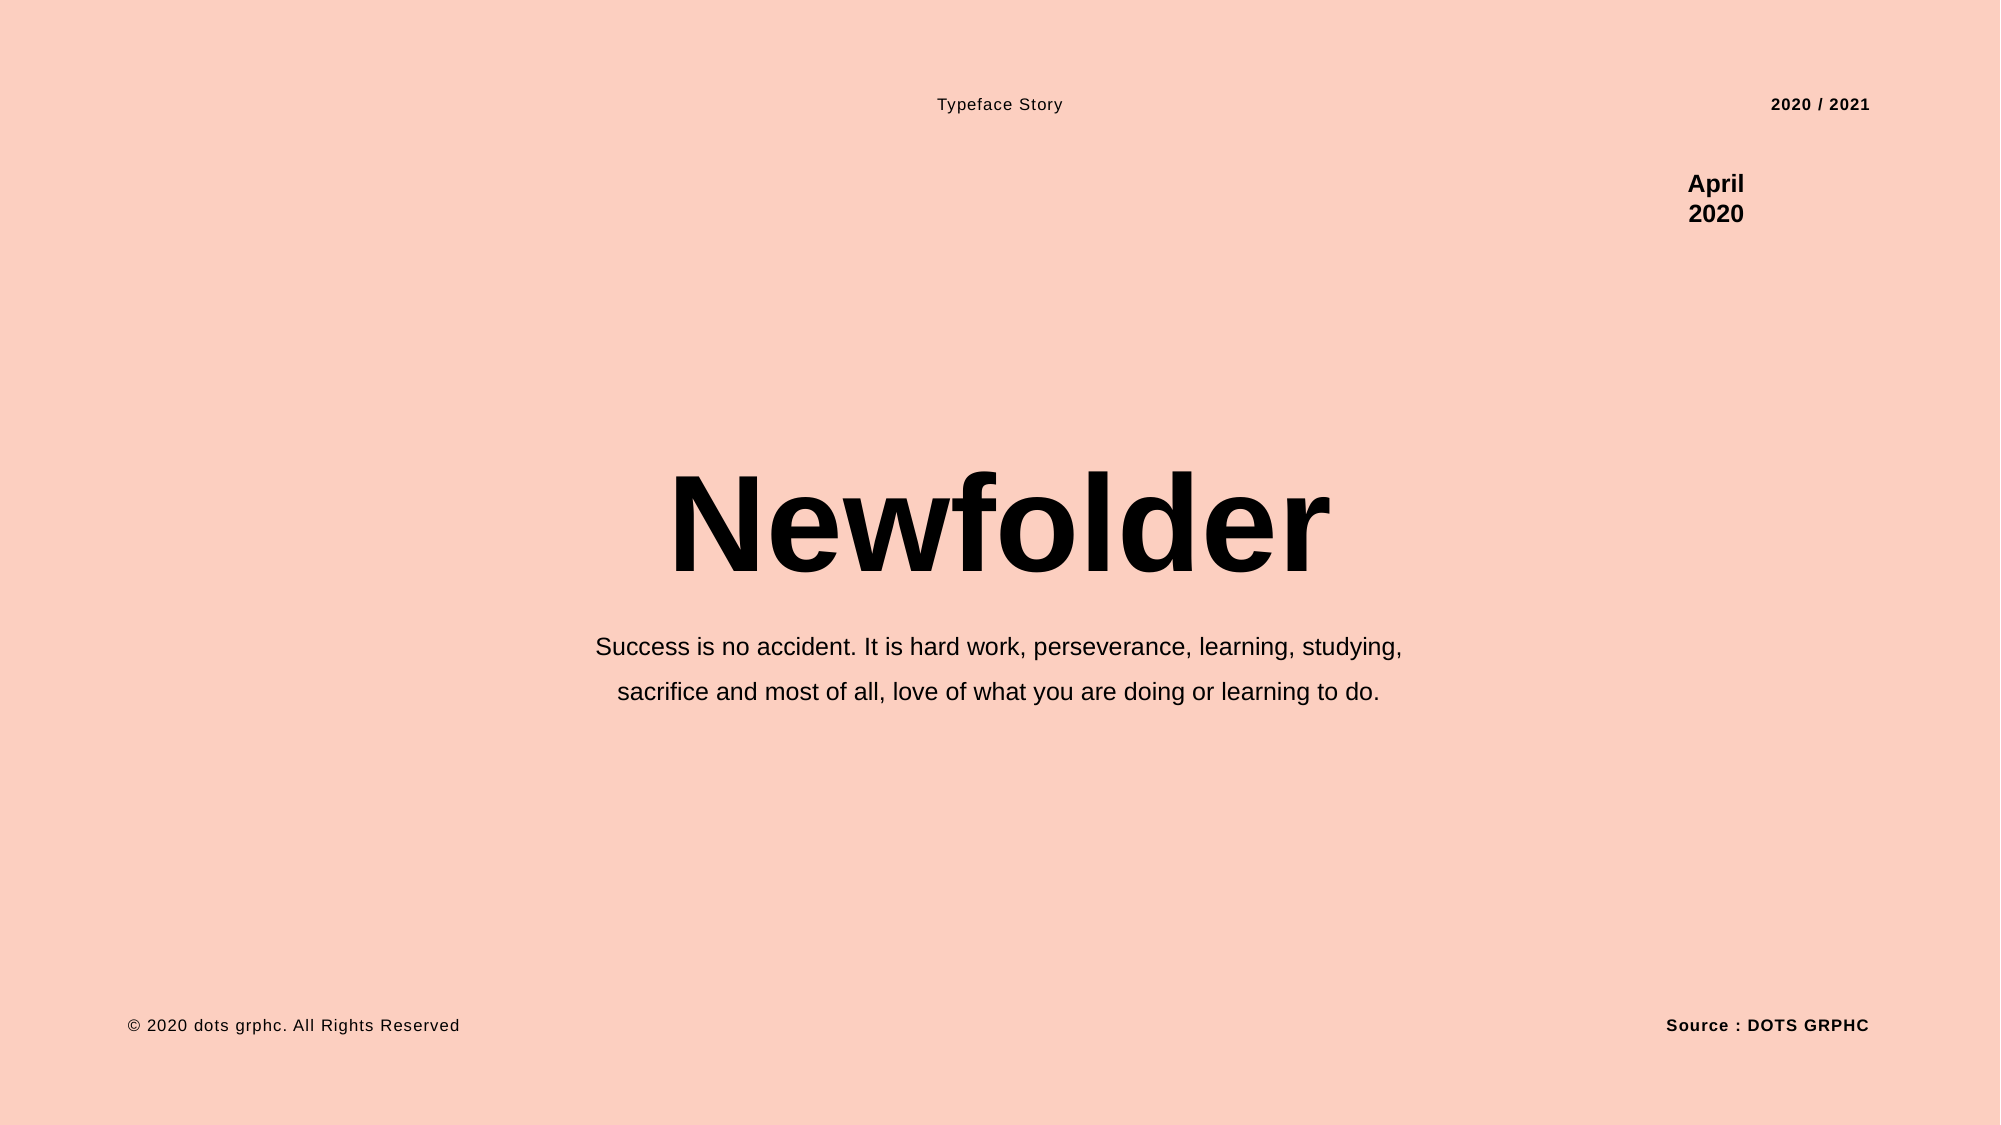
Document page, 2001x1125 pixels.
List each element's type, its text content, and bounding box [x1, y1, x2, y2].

text_box Typeface Story [881, 86, 1119, 122]
text_box Newfolder [516, 426, 1484, 607]
text_box 2020 / 2021 [1688, 86, 1885, 122]
text_box April 2020 [1646, 160, 1760, 235]
text_box © 2020 dots grphc. All Rights Reserved [113, 1007, 490, 1043]
text_box Success is no accident. It is hard work, perseverance, learning, studying, sacrifice and most of all, love of what you are doing or learning to do. [556, 608, 1444, 714]
text_box Source : DOTS GRPHC [1538, 1007, 1884, 1042]
